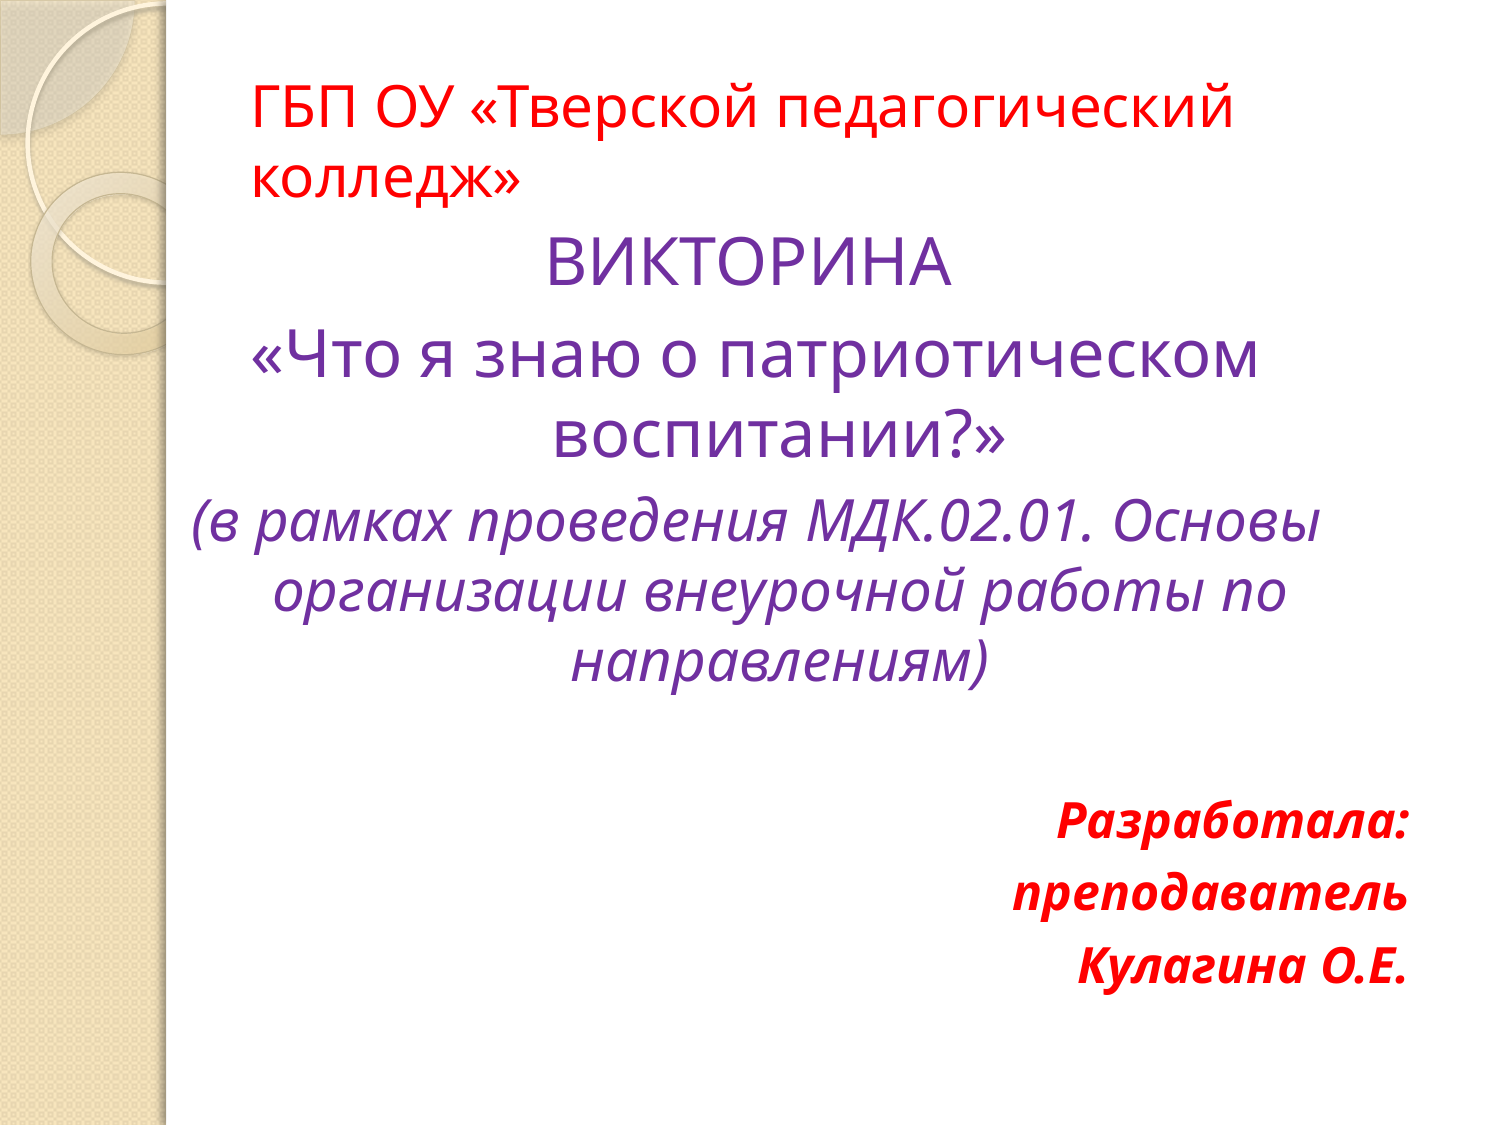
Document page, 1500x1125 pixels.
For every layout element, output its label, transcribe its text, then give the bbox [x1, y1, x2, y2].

title ГБП ОУ «Тверской педагогический колледж» [235, 45, 1466, 233]
list ВИКТОРИНА «Что я знаю о патриотическом воспитании?» (в рамках проведения МДК.02.01. Основы организации внеурочной работы по направлениям) Разработала: преподаватель Кулагина О.Е. [75, 210, 1425, 1005]
